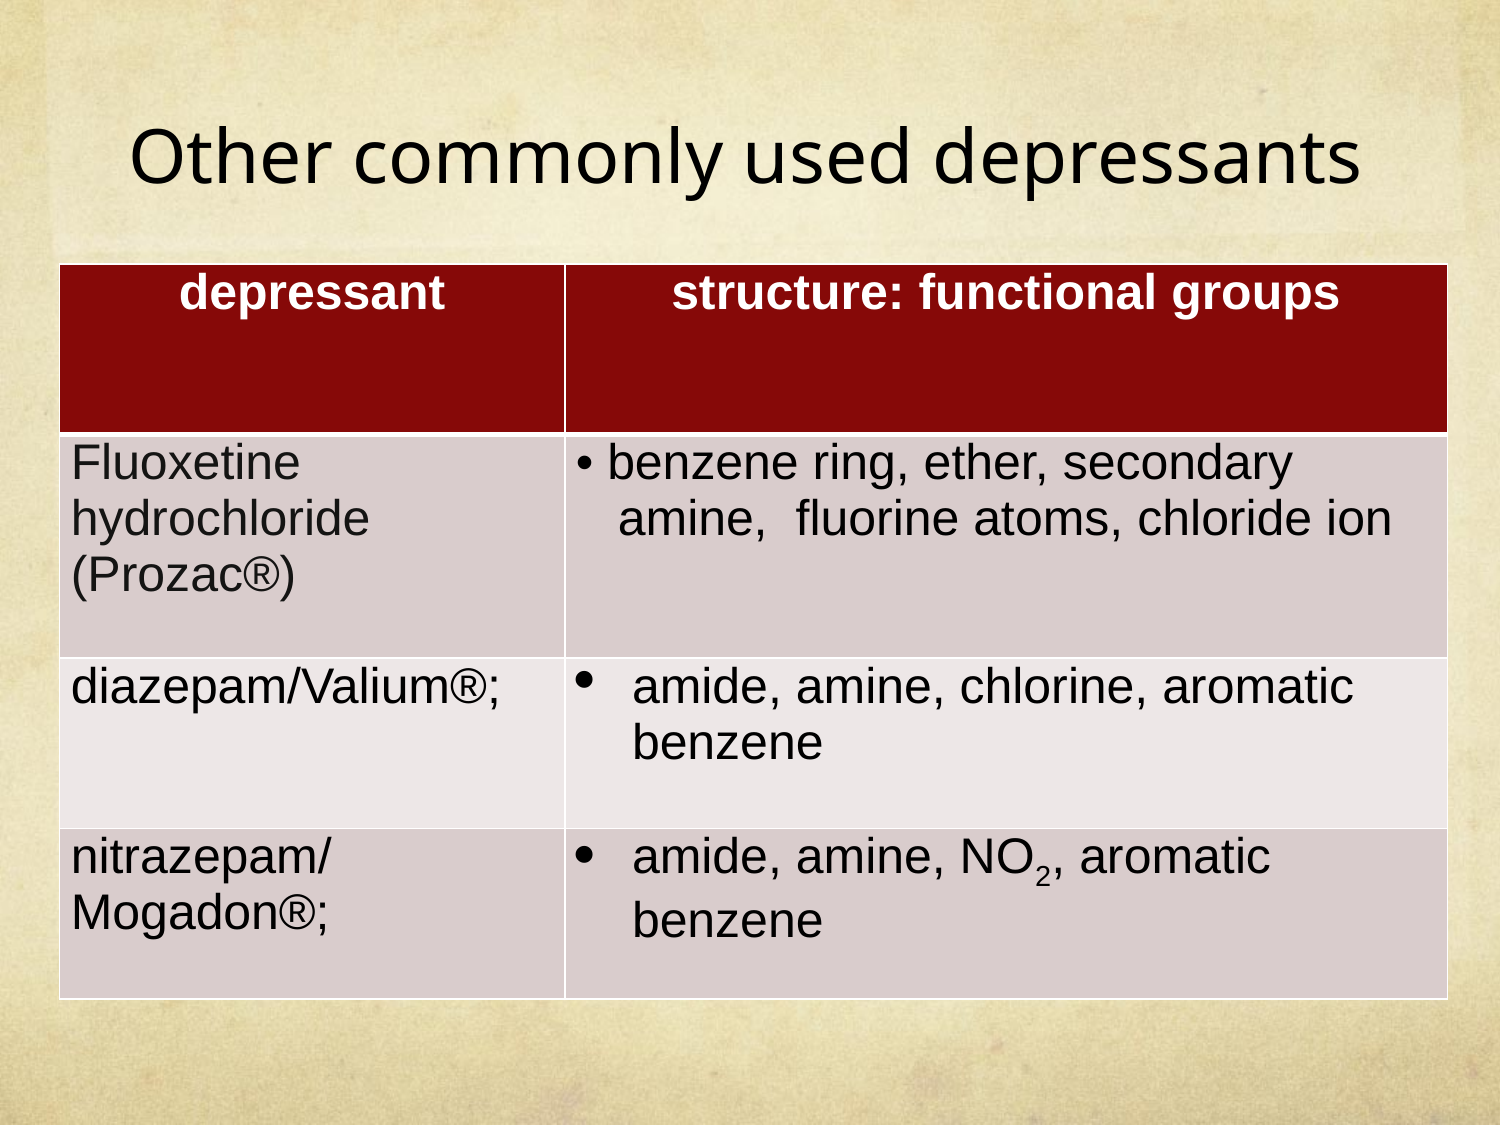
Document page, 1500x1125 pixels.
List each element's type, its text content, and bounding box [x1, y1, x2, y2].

table_cell amide, amine, NO2, aromatic benzene [566, 829, 1447, 998]
title Other commonly used depressants [88, 82, 1403, 225]
table_cell Fluoxetine hydrochloride (Prozac®) [60, 437, 564, 657]
table_cell amide, amine, chlorine, aromatic benzene [566, 659, 1447, 828]
table_cell nitrazepam/Mogadon®; [60, 829, 564, 998]
table_header structure: functional groups [566, 265, 1447, 432]
picture [0, 0, 1500, 1125]
table_cell benzene ring, ether, secondary amine, fluorine atoms, chloride ion [566, 437, 1447, 657]
table_header depressant [60, 265, 564, 432]
table_cell diazepam/Valium®; [60, 659, 564, 828]
